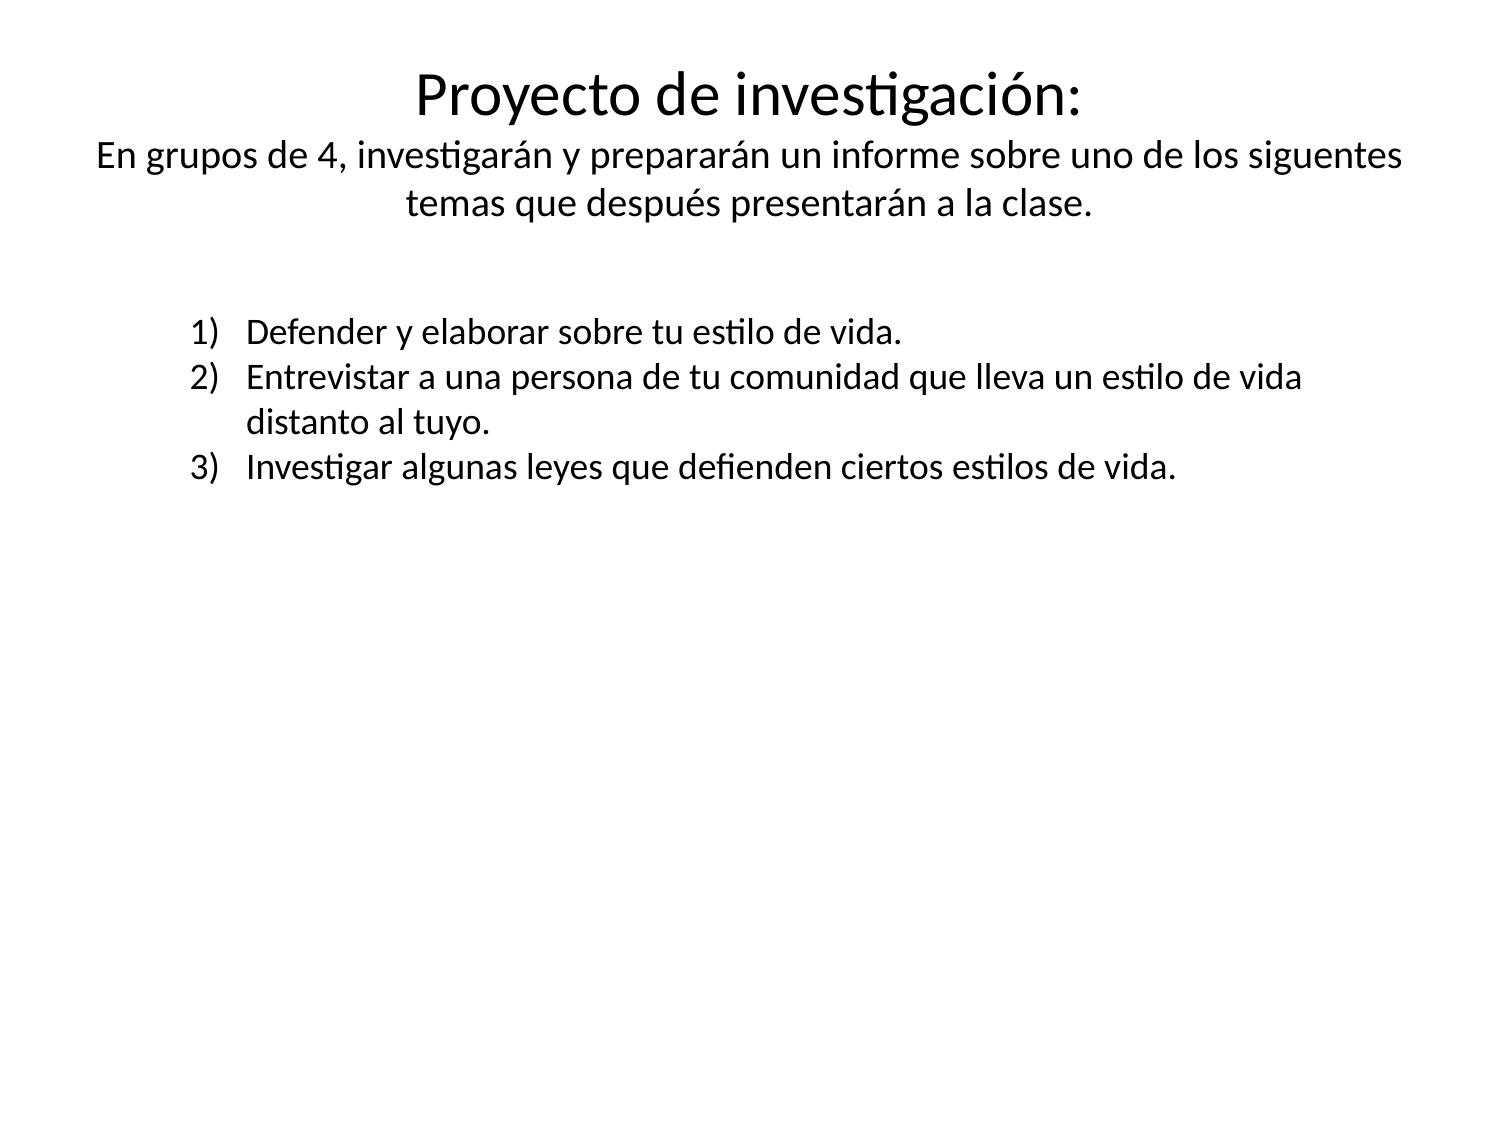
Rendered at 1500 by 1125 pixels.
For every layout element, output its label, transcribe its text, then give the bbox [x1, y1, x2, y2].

title Proyecto de investigación: En grupos de 4, investigarán y prepararán un informe sobre uno de los siguentes temas que después presentarán a la clase. [75, 45, 1425, 233]
text_box Defender y elaborar sobre tu estilo de vida. Entrevistar a una persona de tu comunidad que lleva un estilo de vida distanto al tuyo. Investigar algunas leyes que defienden ciertos estilos de vida. [174, 299, 1388, 495]
